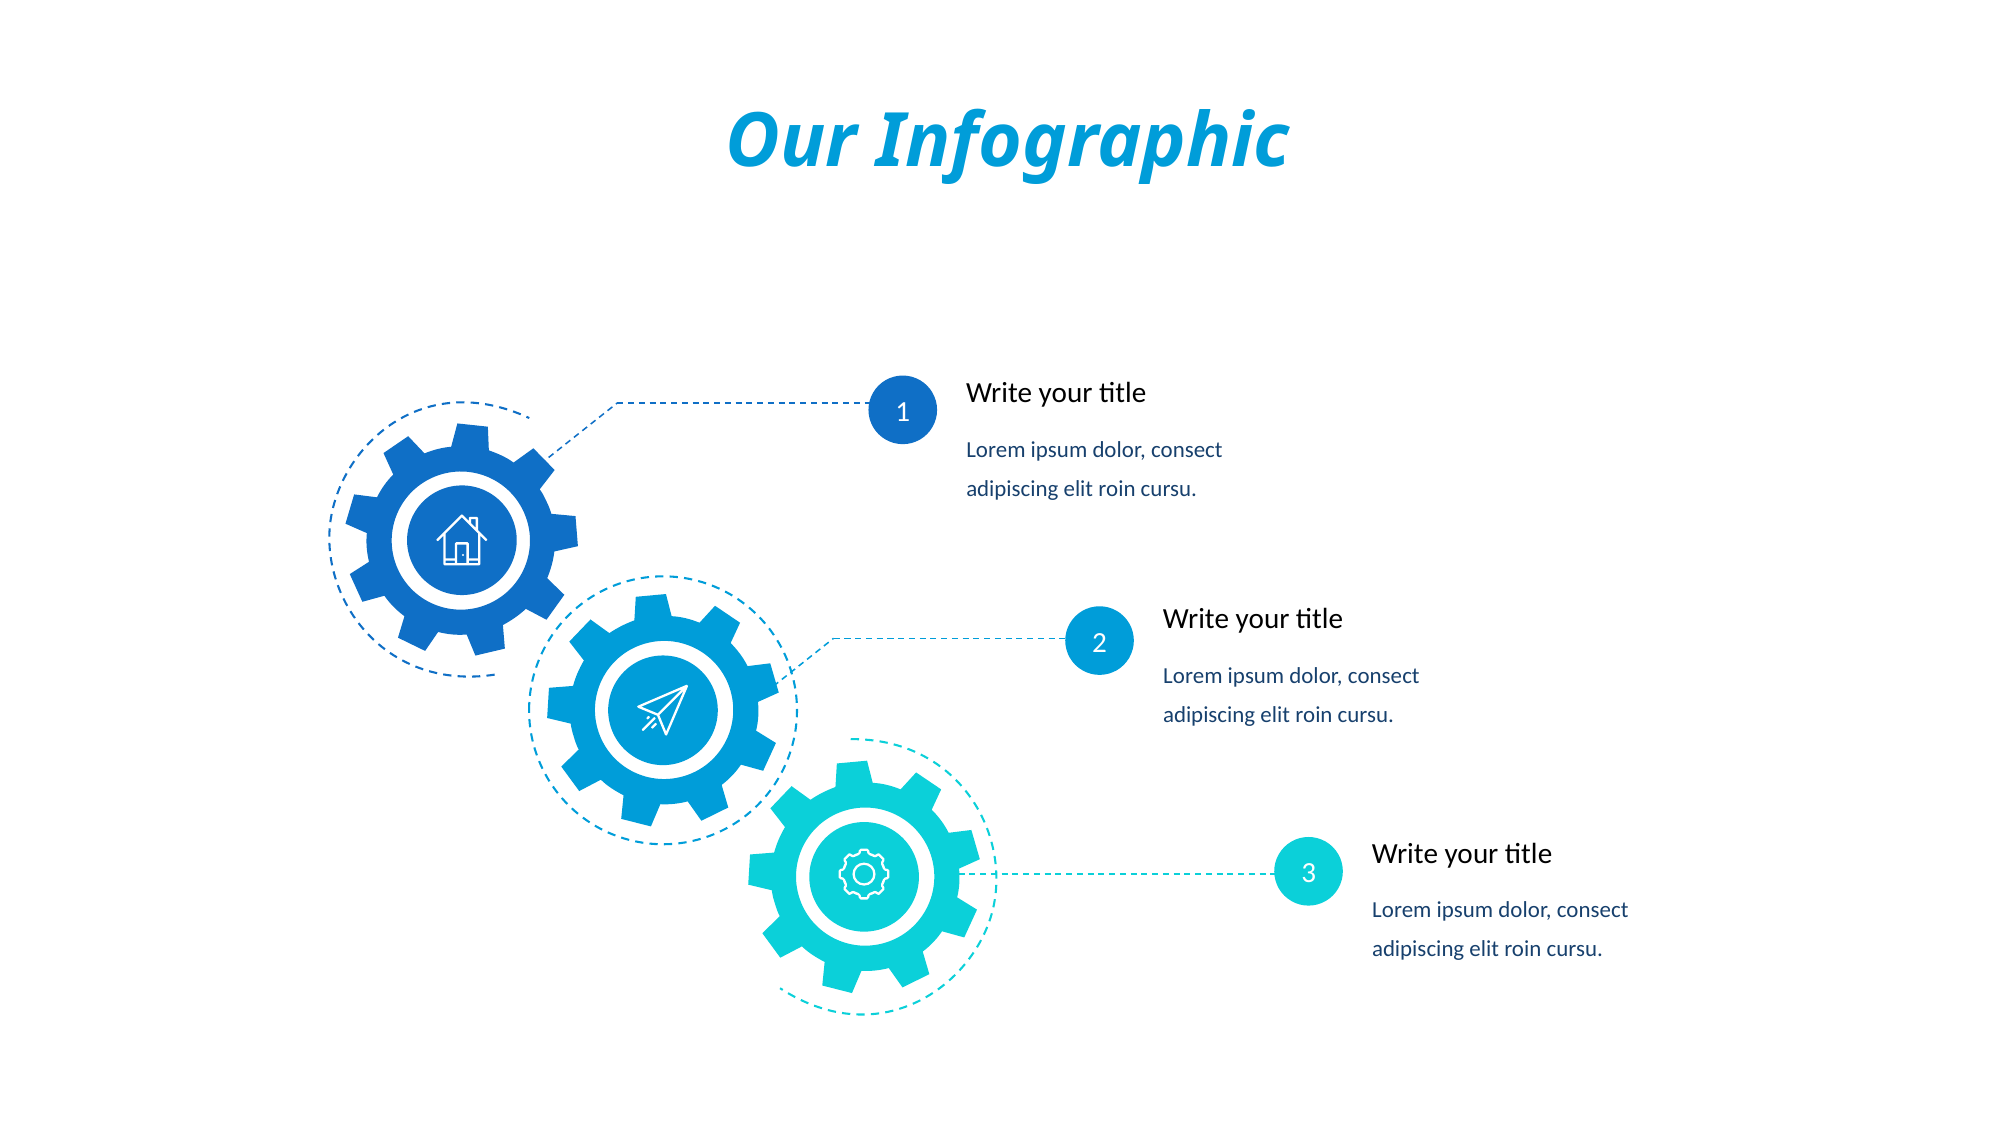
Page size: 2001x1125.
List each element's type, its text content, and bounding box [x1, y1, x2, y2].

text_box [748, 741, 997, 1015]
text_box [311, 391, 594, 696]
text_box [528, 576, 798, 845]
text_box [539, 365, 1247, 506]
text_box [756, 591, 1444, 732]
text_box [936, 826, 1653, 967]
text_box Our Infographic [645, 83, 1371, 189]
